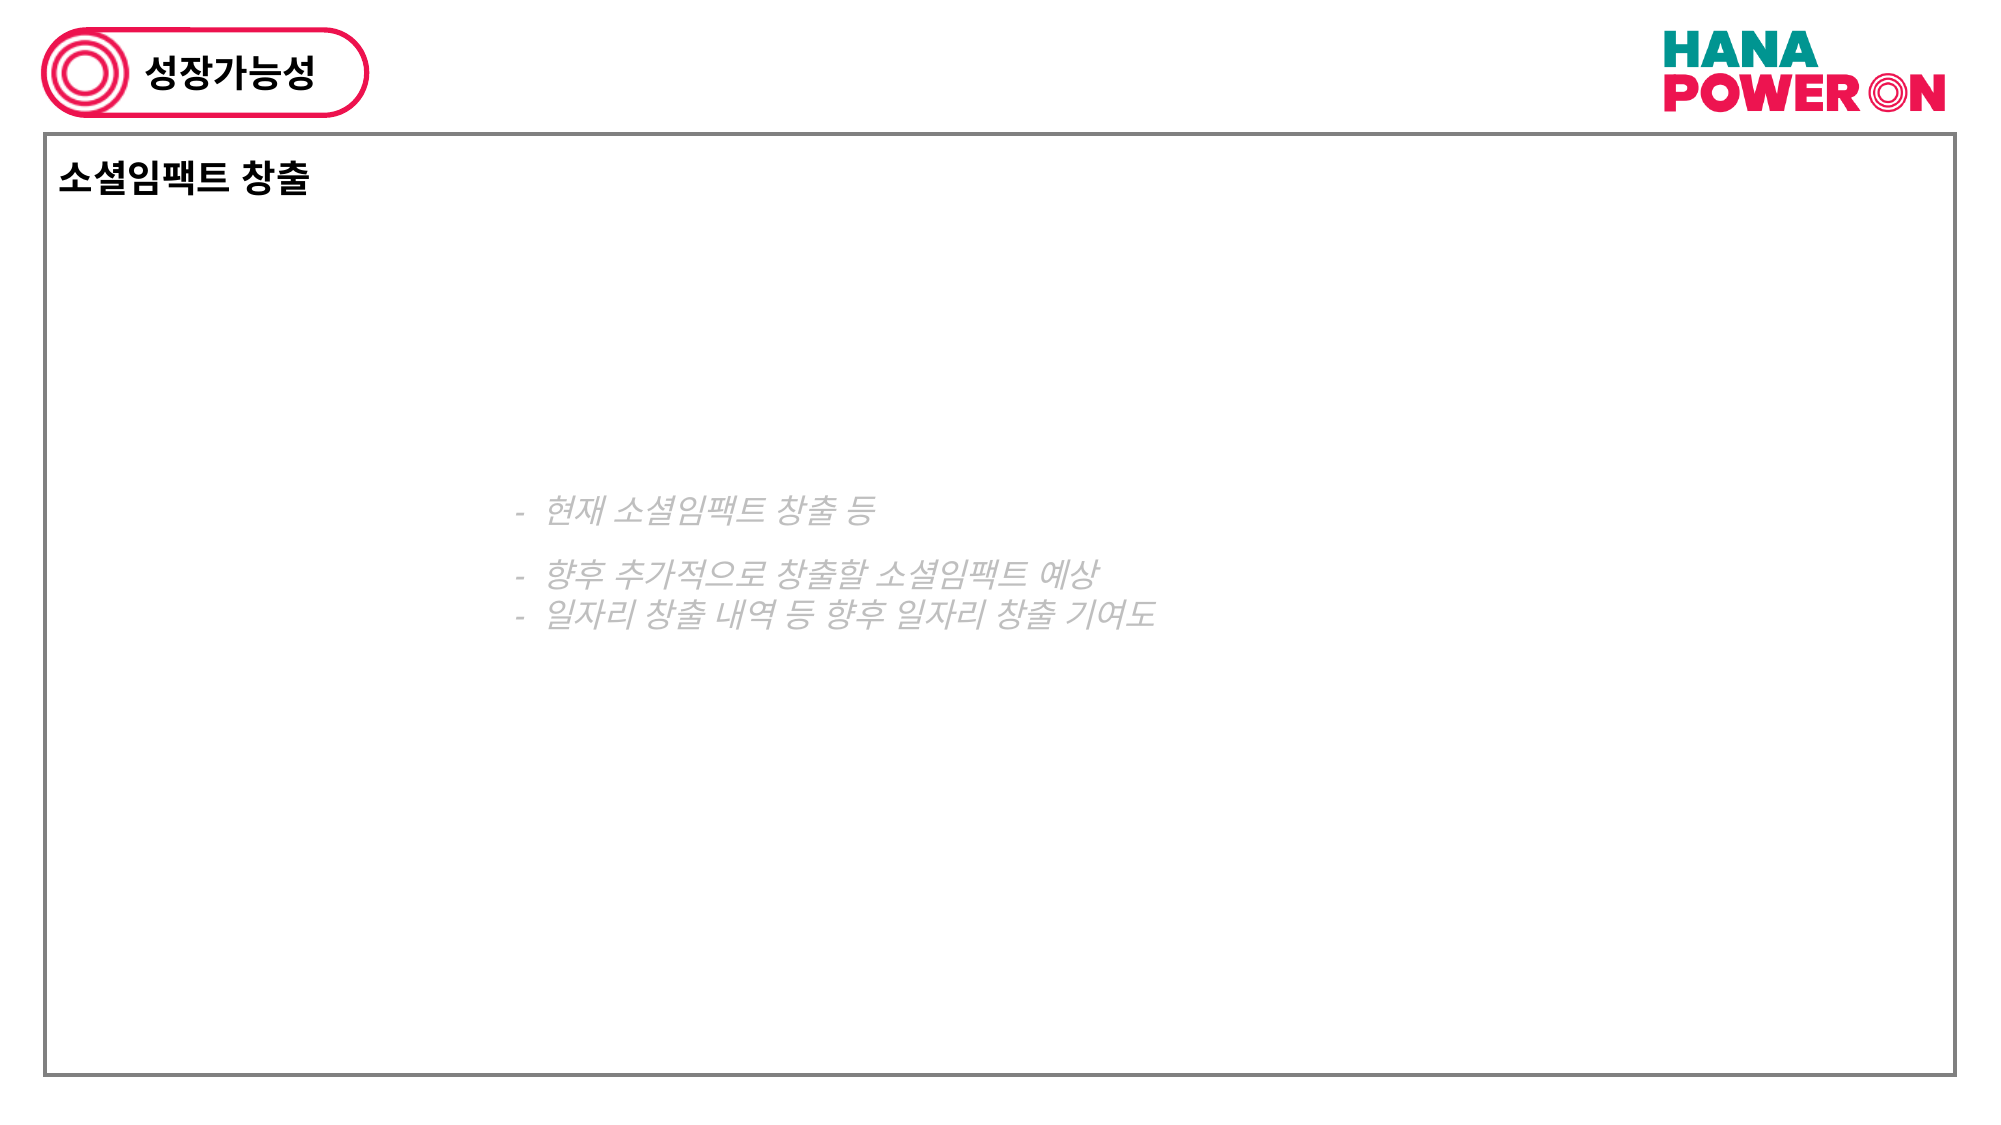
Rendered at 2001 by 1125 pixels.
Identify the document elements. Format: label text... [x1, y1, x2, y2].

text_box - 현재 소셜임팩트 창출 등 - 향후 추가적으로 창출할 소셜임팩트 예상 - 일자리 창출 내역 등 향후 일자리 창출 기여도 [500, 459, 1500, 642]
text_box [42, 28, 368, 117]
picture [1648, 22, 1962, 116]
text_box 소셜임팩트 창출 [44, 147, 359, 208]
picture [39, 22, 132, 126]
text_box 성장가능성 [357, 42, 523, 102]
